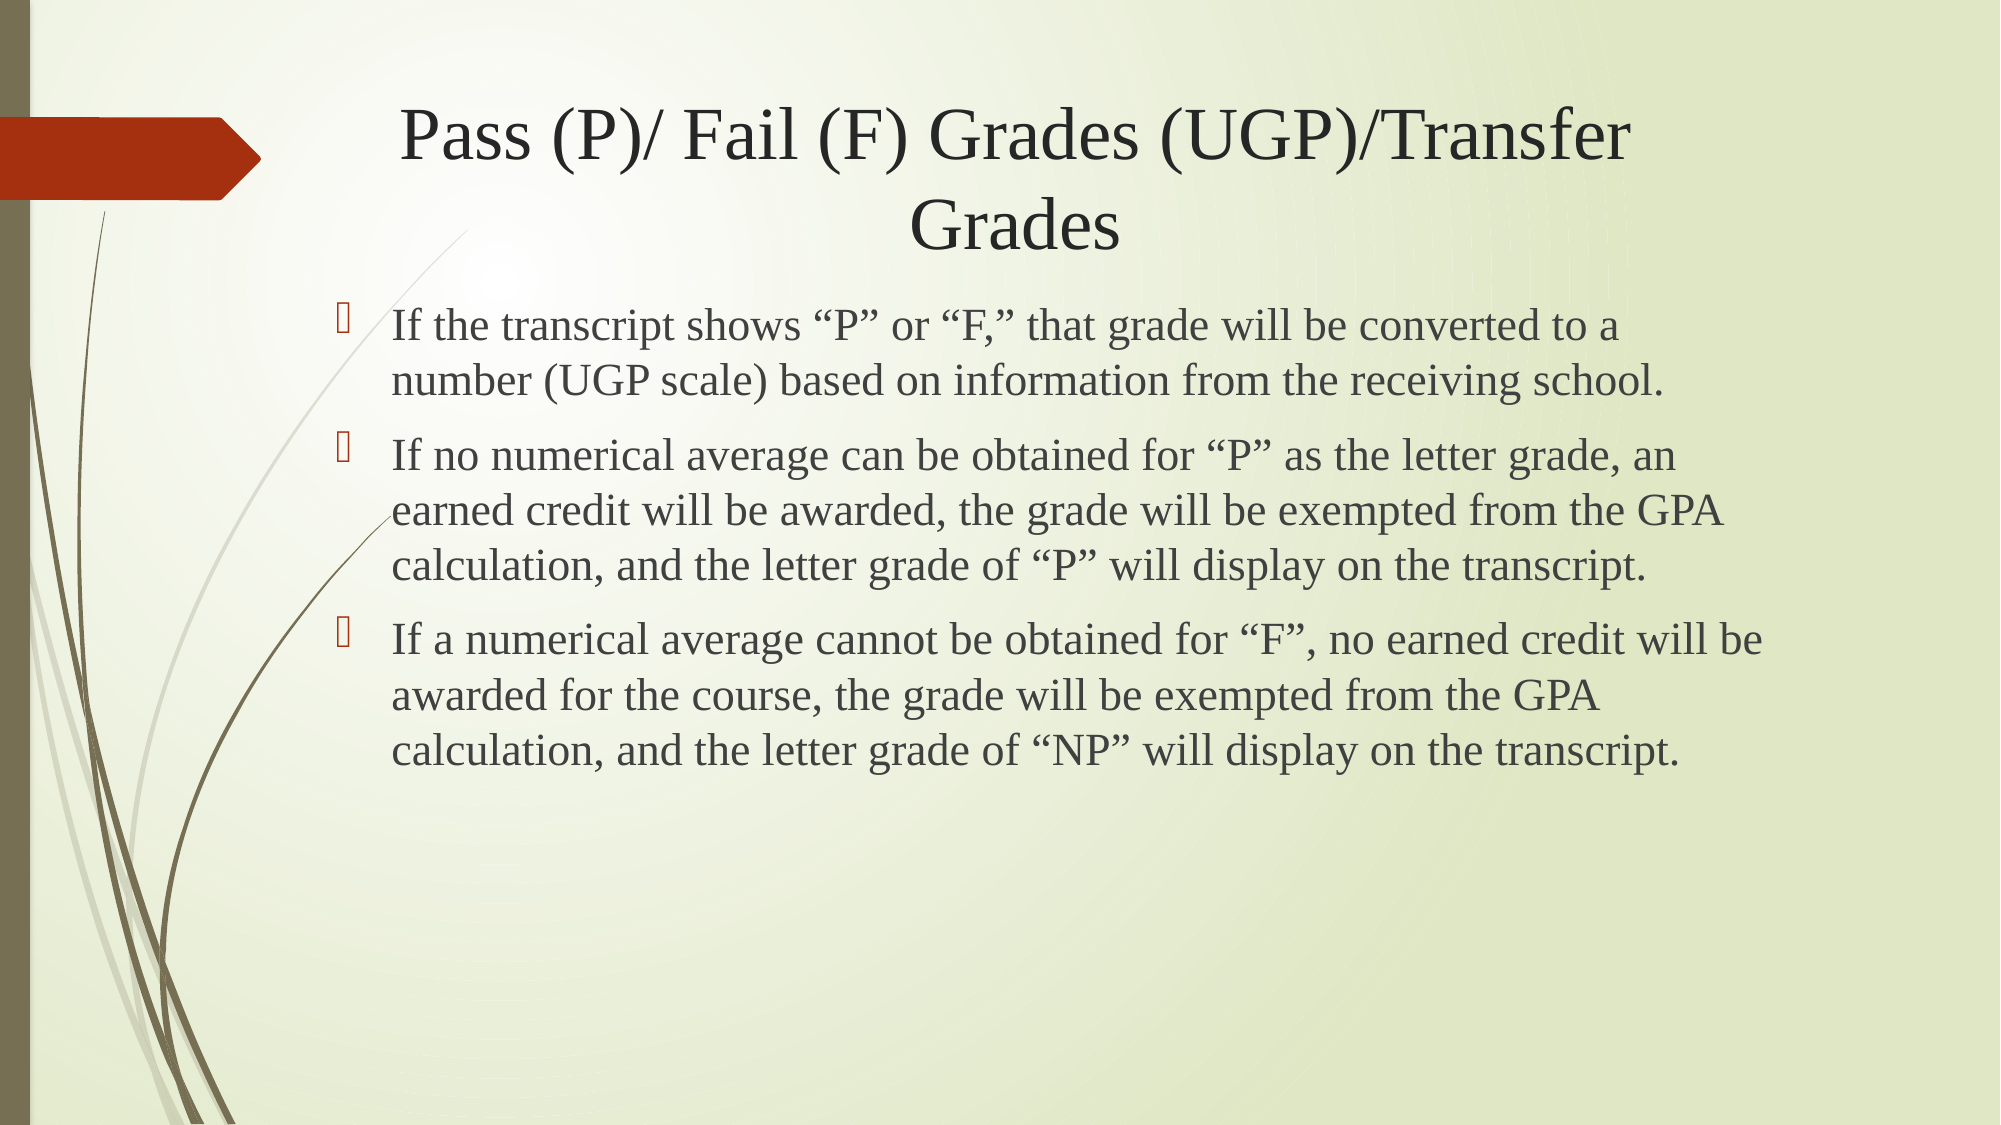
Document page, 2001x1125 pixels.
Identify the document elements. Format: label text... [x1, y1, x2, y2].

list If the transcript shows “P” or “F,” that grade will be converted to a number (UGP scale) based on information from the receiving school. If no numerical average can be obtained for “P” as the letter grade, an earned credit will be awarded, the grade will be exempted from the GPA calculation, and the letter grade of “P” will display on the transcript. If a numerical average cannot be obtained for “F”, no earned credit will be awarded for the course, the grade will be exempted from the GPA calculation, and the letter grade of “NP” will display on the transcript. [320, 287, 1783, 907]
title Pass (P)/ Fail (F) Grades (UGP)/Transfer Grades [284, 77, 1747, 288]
